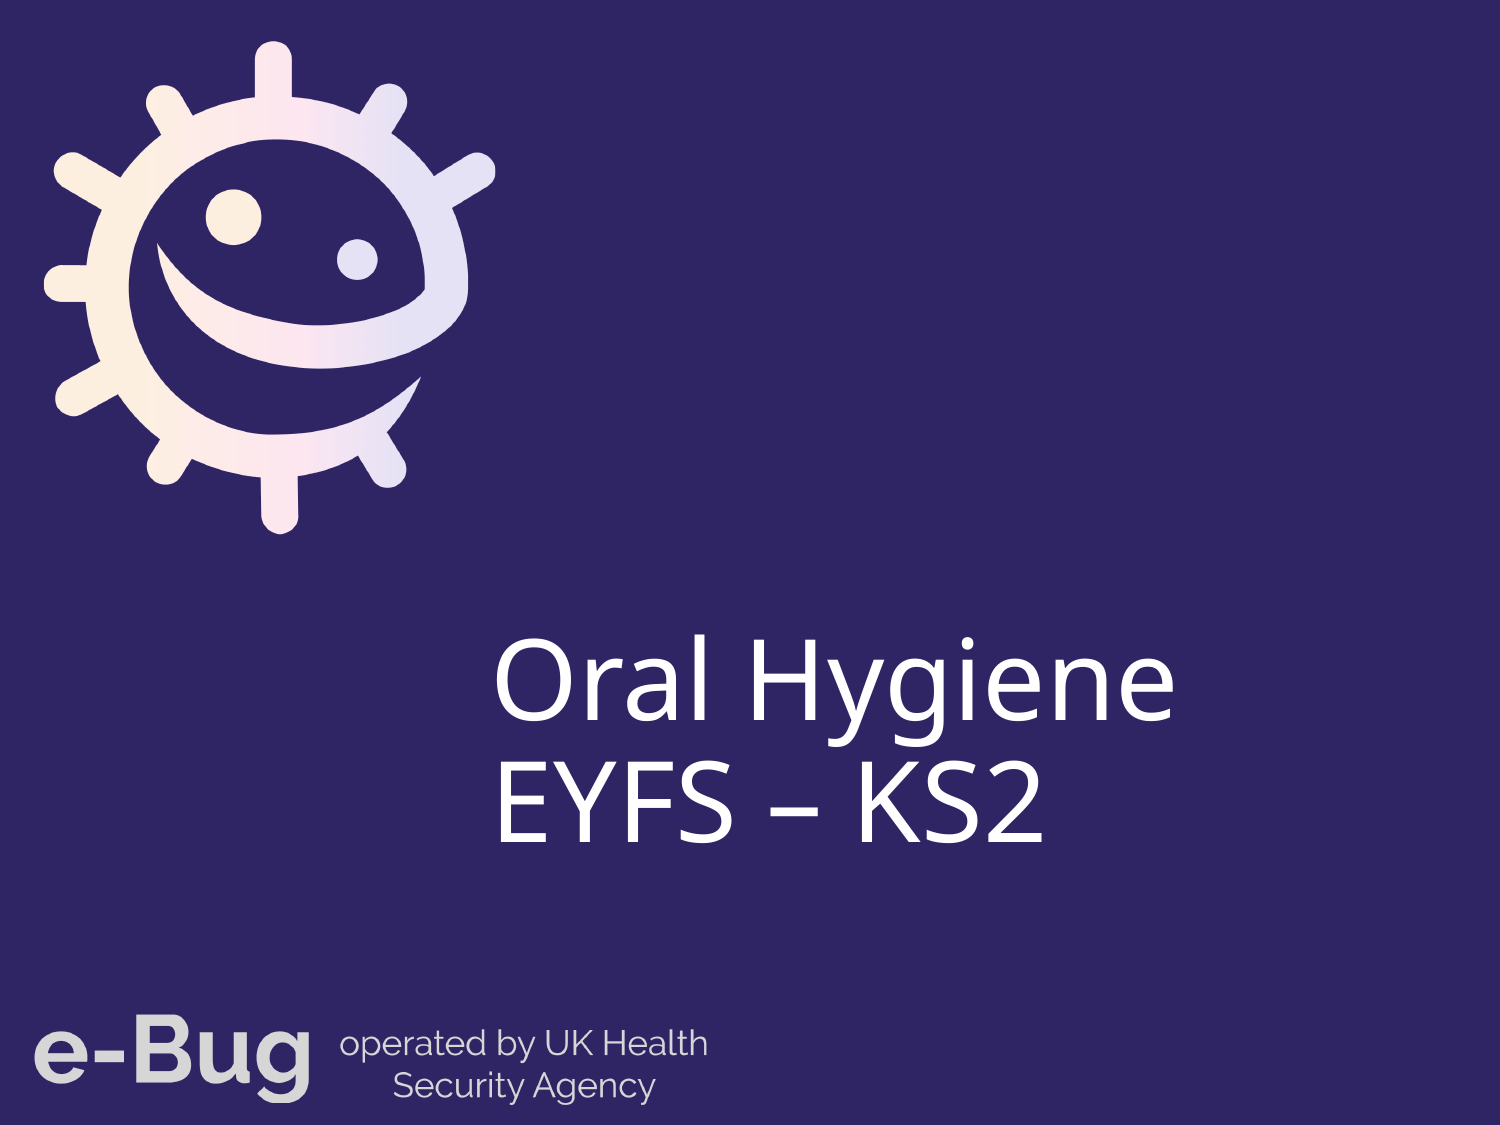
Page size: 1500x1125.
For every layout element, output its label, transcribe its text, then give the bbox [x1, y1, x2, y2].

title Oral Hygiene EYFS – KS2 [475, 482, 1400, 874]
